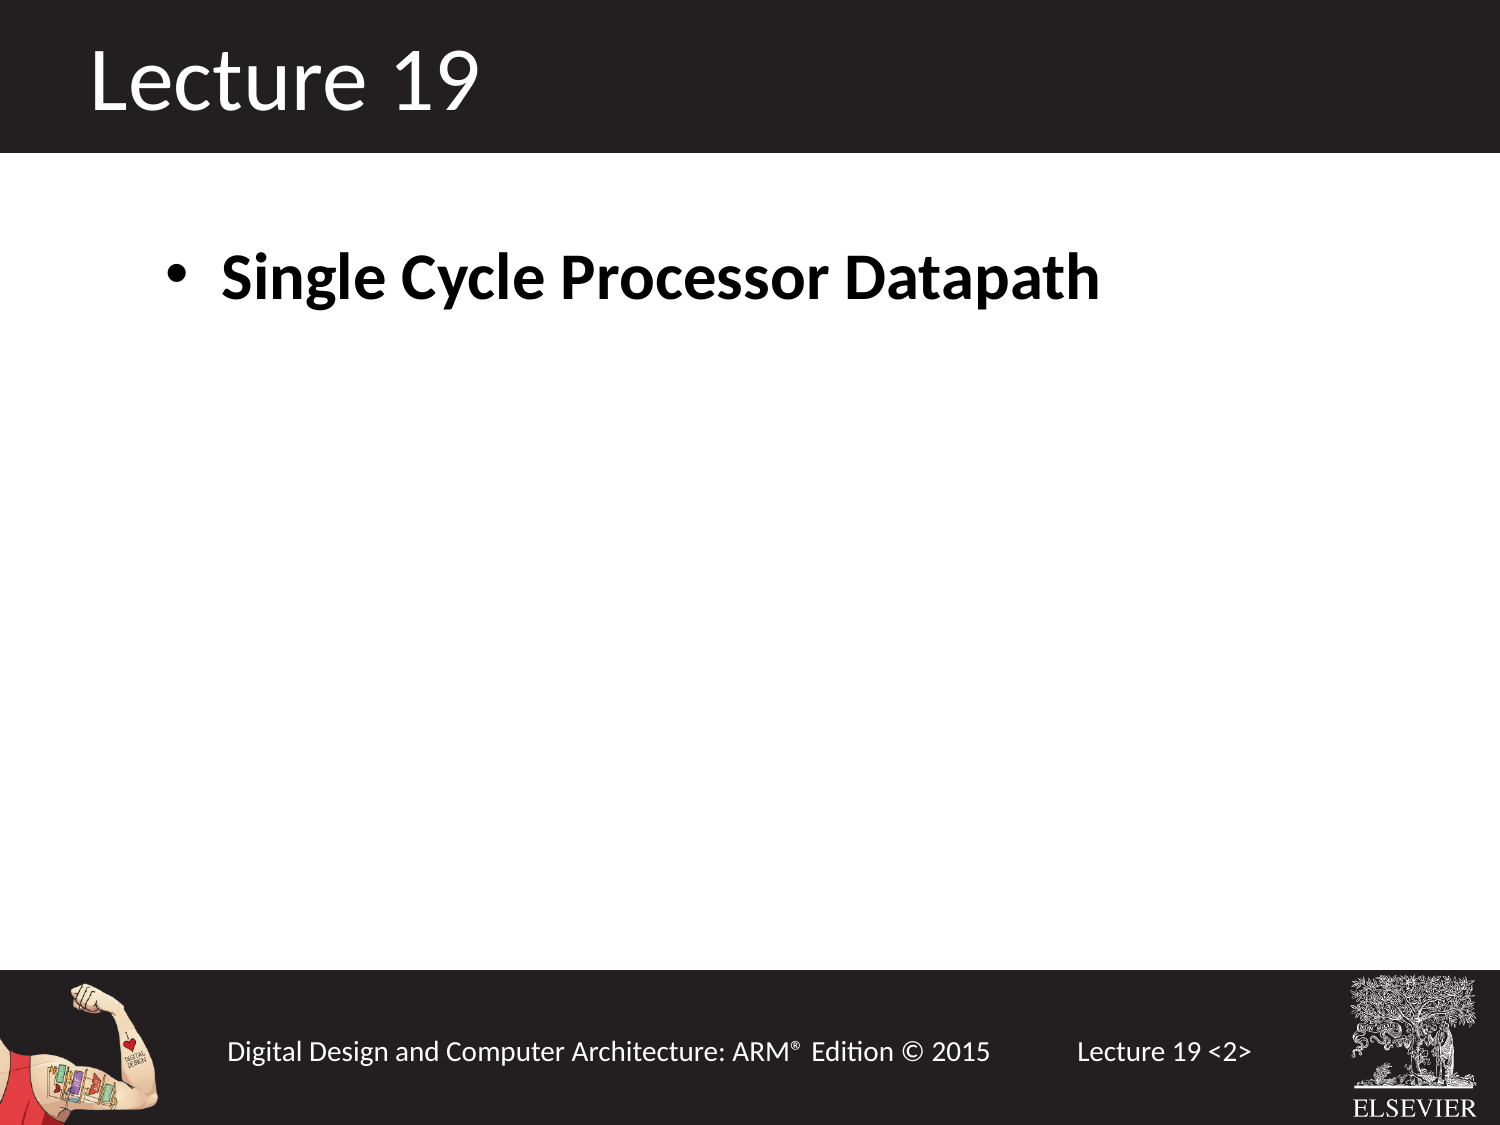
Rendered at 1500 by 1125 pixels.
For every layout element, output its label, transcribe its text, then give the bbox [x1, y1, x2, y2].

text_box Lecture 19 [75, 11, 1375, 136]
picture [1350, 974, 1477, 1117]
list Single Cycle Processor Datapath [150, 224, 1500, 968]
picture [0, 979, 163, 1125]
